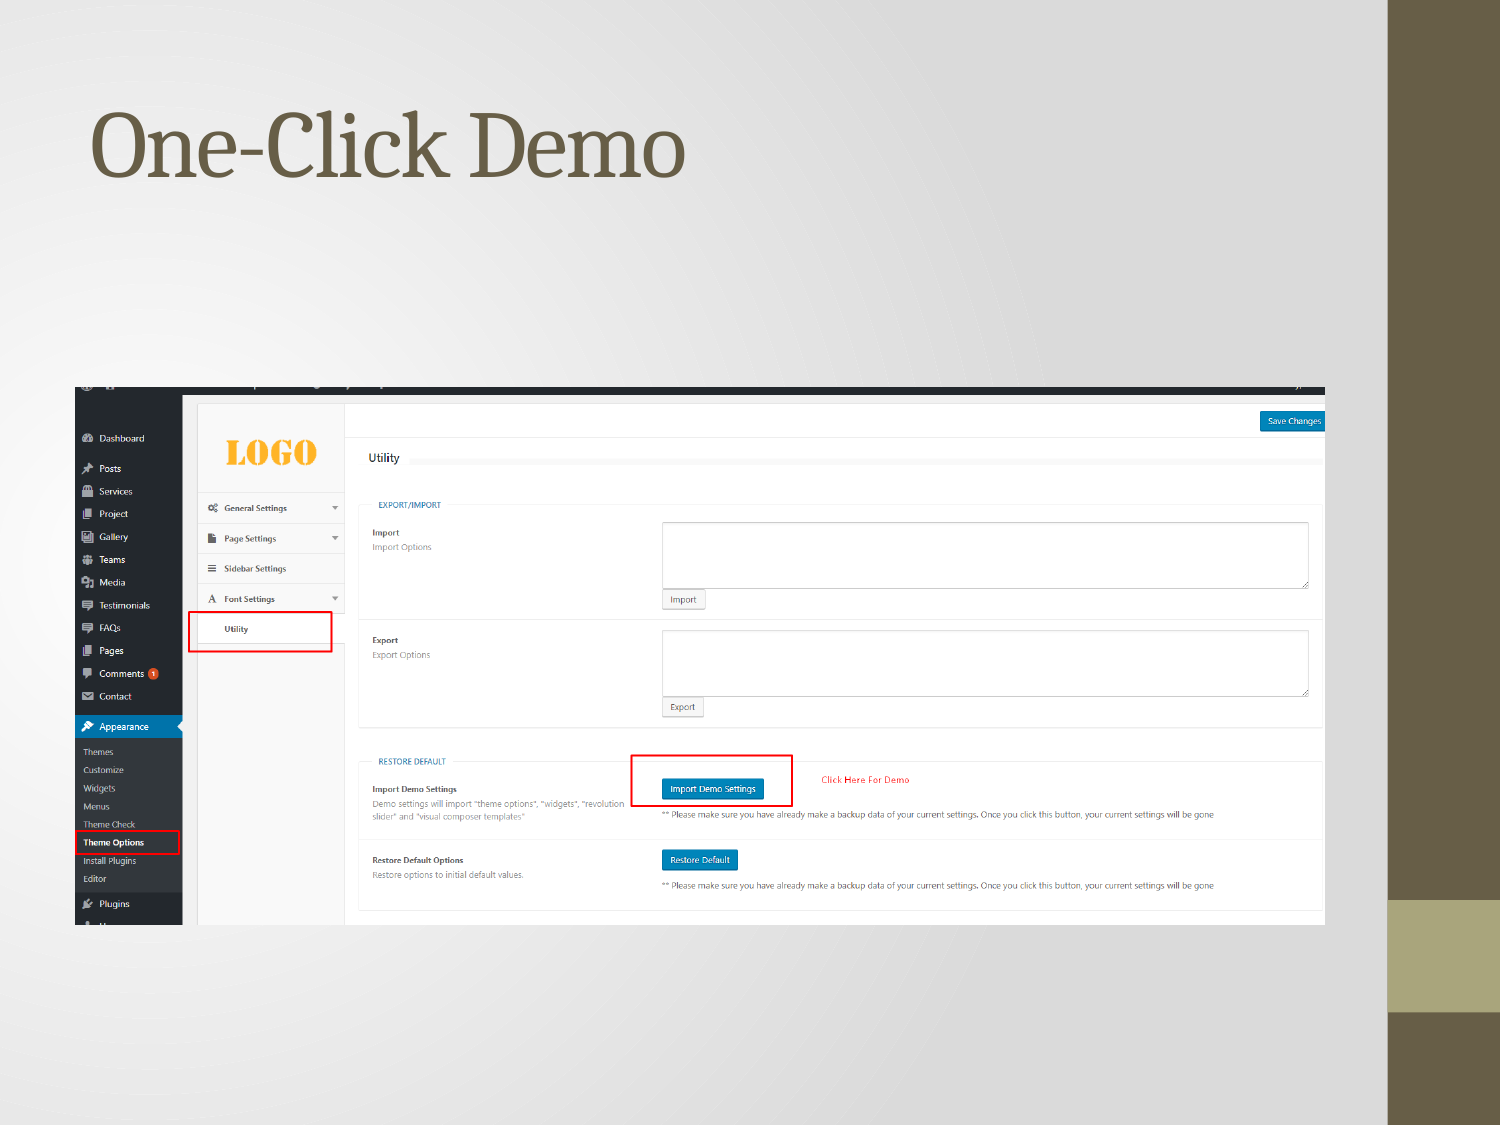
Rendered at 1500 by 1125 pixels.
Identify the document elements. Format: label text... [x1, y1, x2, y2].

title One-Click Demo [75, 45, 1325, 233]
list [74, 386, 1326, 926]
